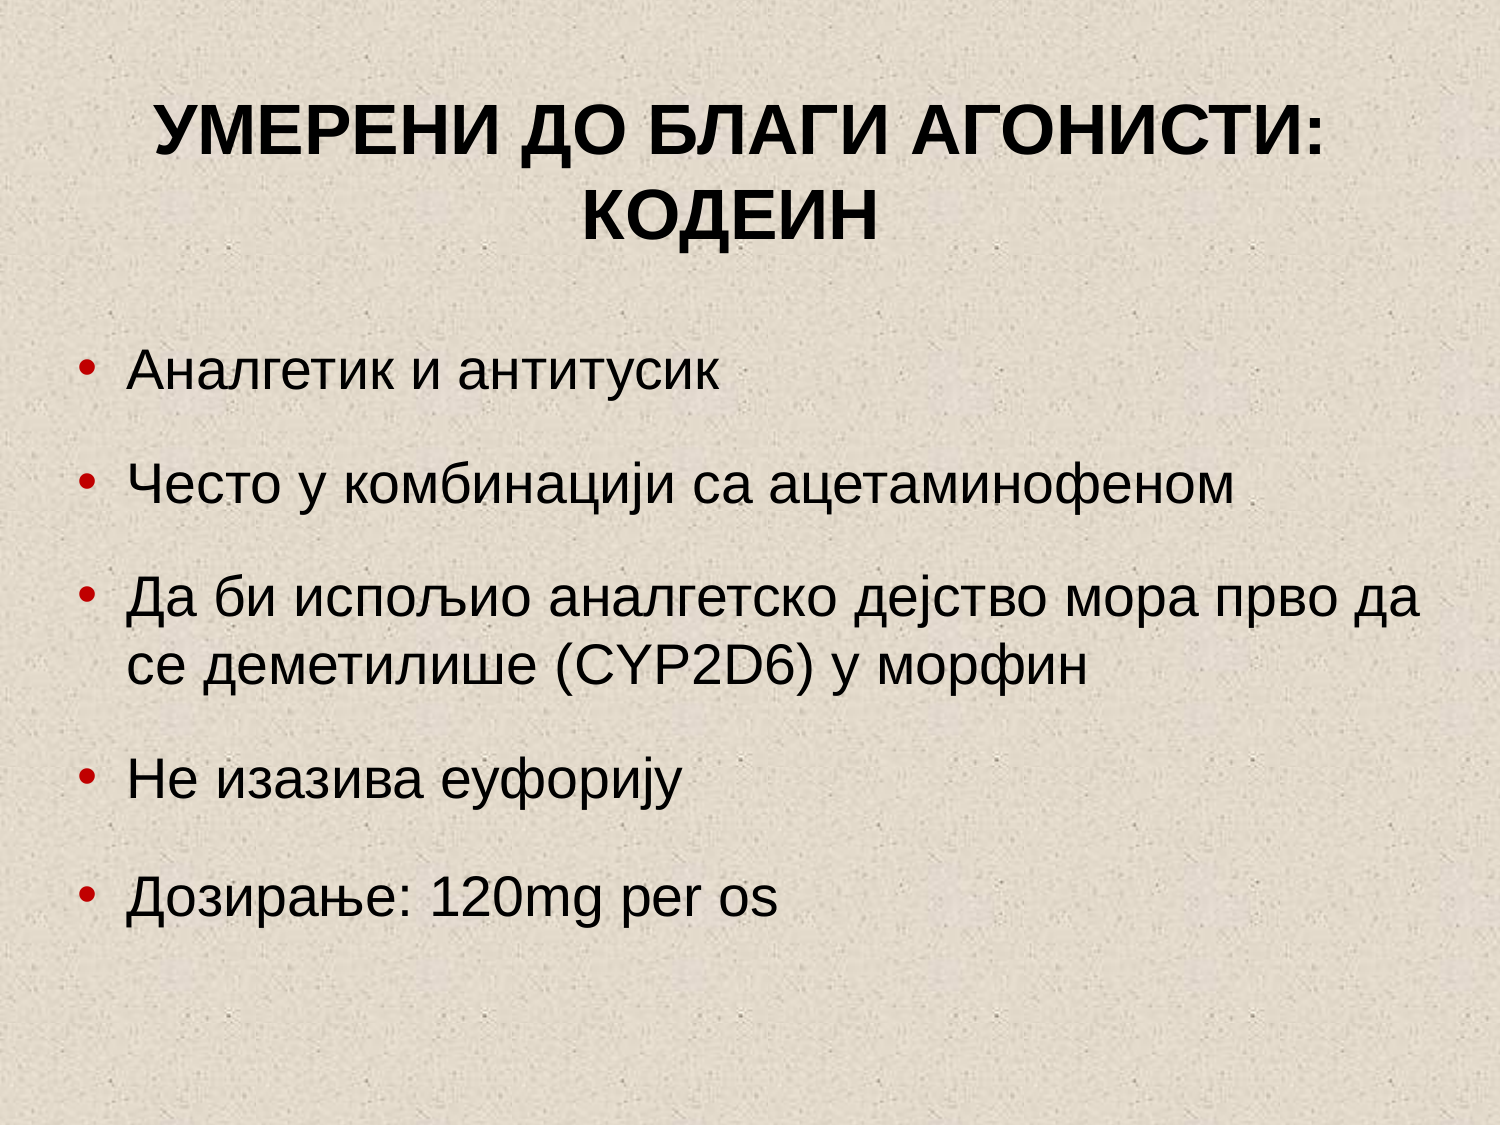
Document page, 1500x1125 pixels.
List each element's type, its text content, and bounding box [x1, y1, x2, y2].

title УМЕРЕНИ ДО БЛАГИ АГОНИСТИ: КОДЕИН [0, 75, 1463, 263]
picture [0, 0, 1500, 1125]
list Аналгетик и антитусик Често у комбинацији са ацетаминофеном Да би испољио аналгетско дејство мора прво да се деметилише (CYP2D6) у морфин Не изазива еуфорију Дозирање: 120mg per os [62, 324, 1500, 1125]
